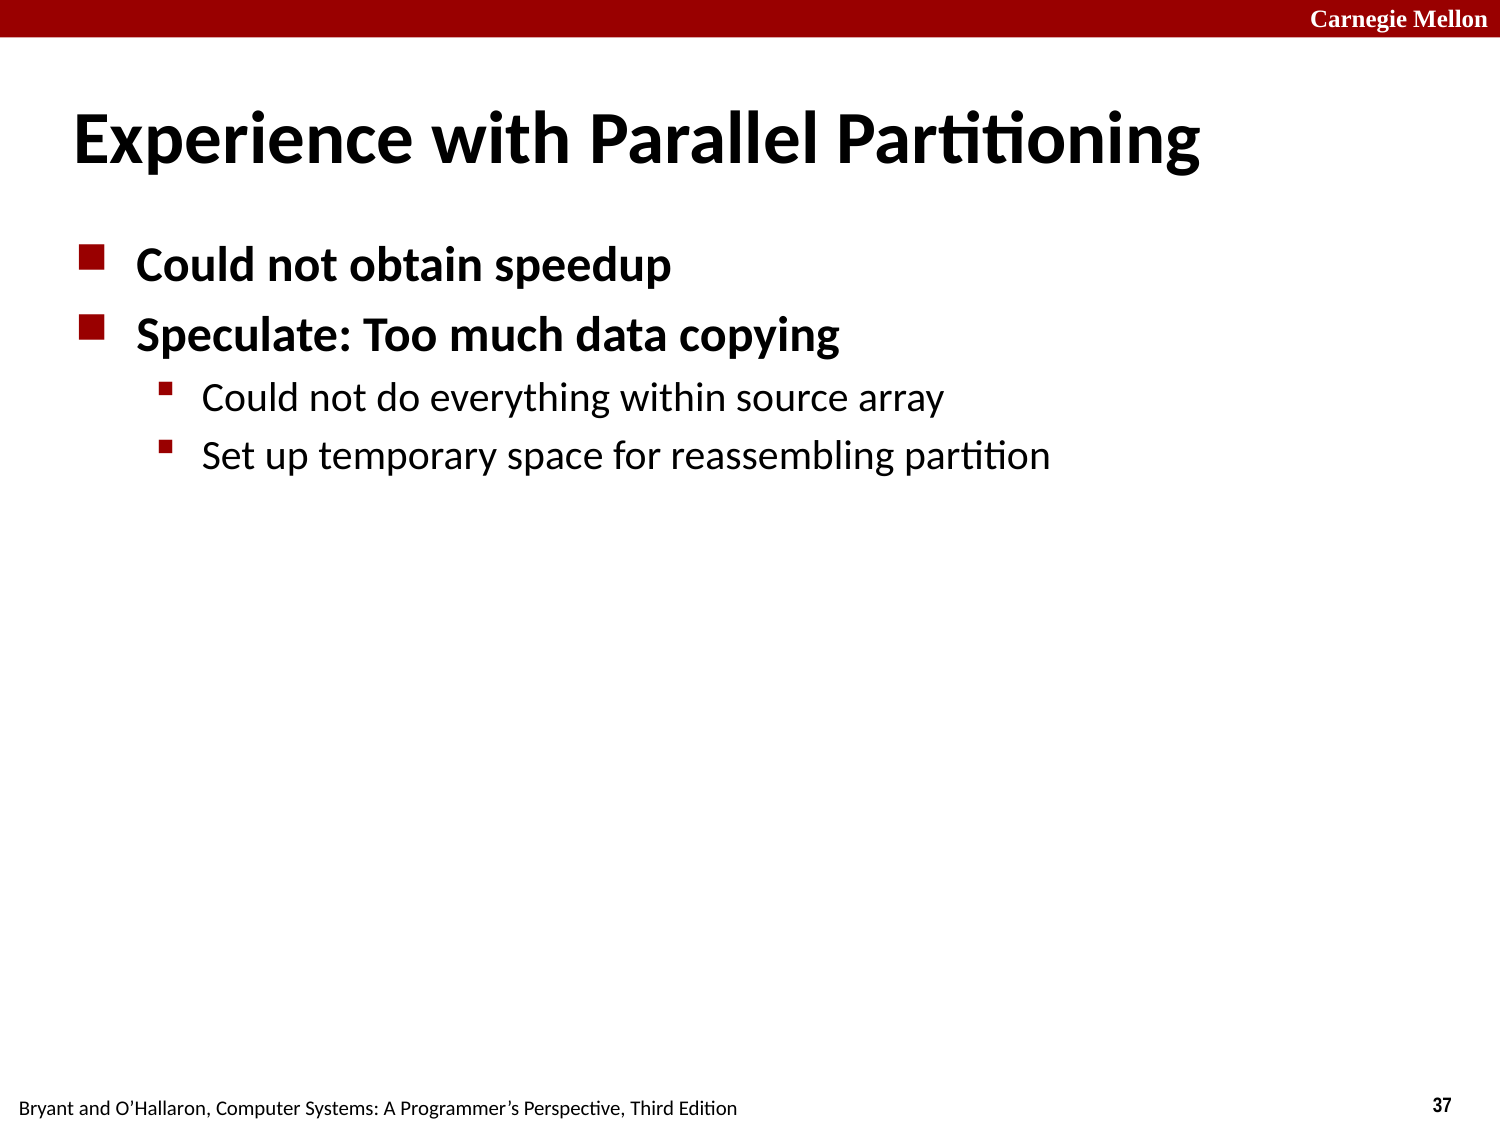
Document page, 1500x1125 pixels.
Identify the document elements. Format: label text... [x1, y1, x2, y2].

title Experience with Parallel Partitioning [58, 71, 1305, 197]
list Could not obtain speedup Speculate: Too much data copying Could not do everything within source array Set up temporary space for reassembling partition [64, 223, 1361, 1040]
